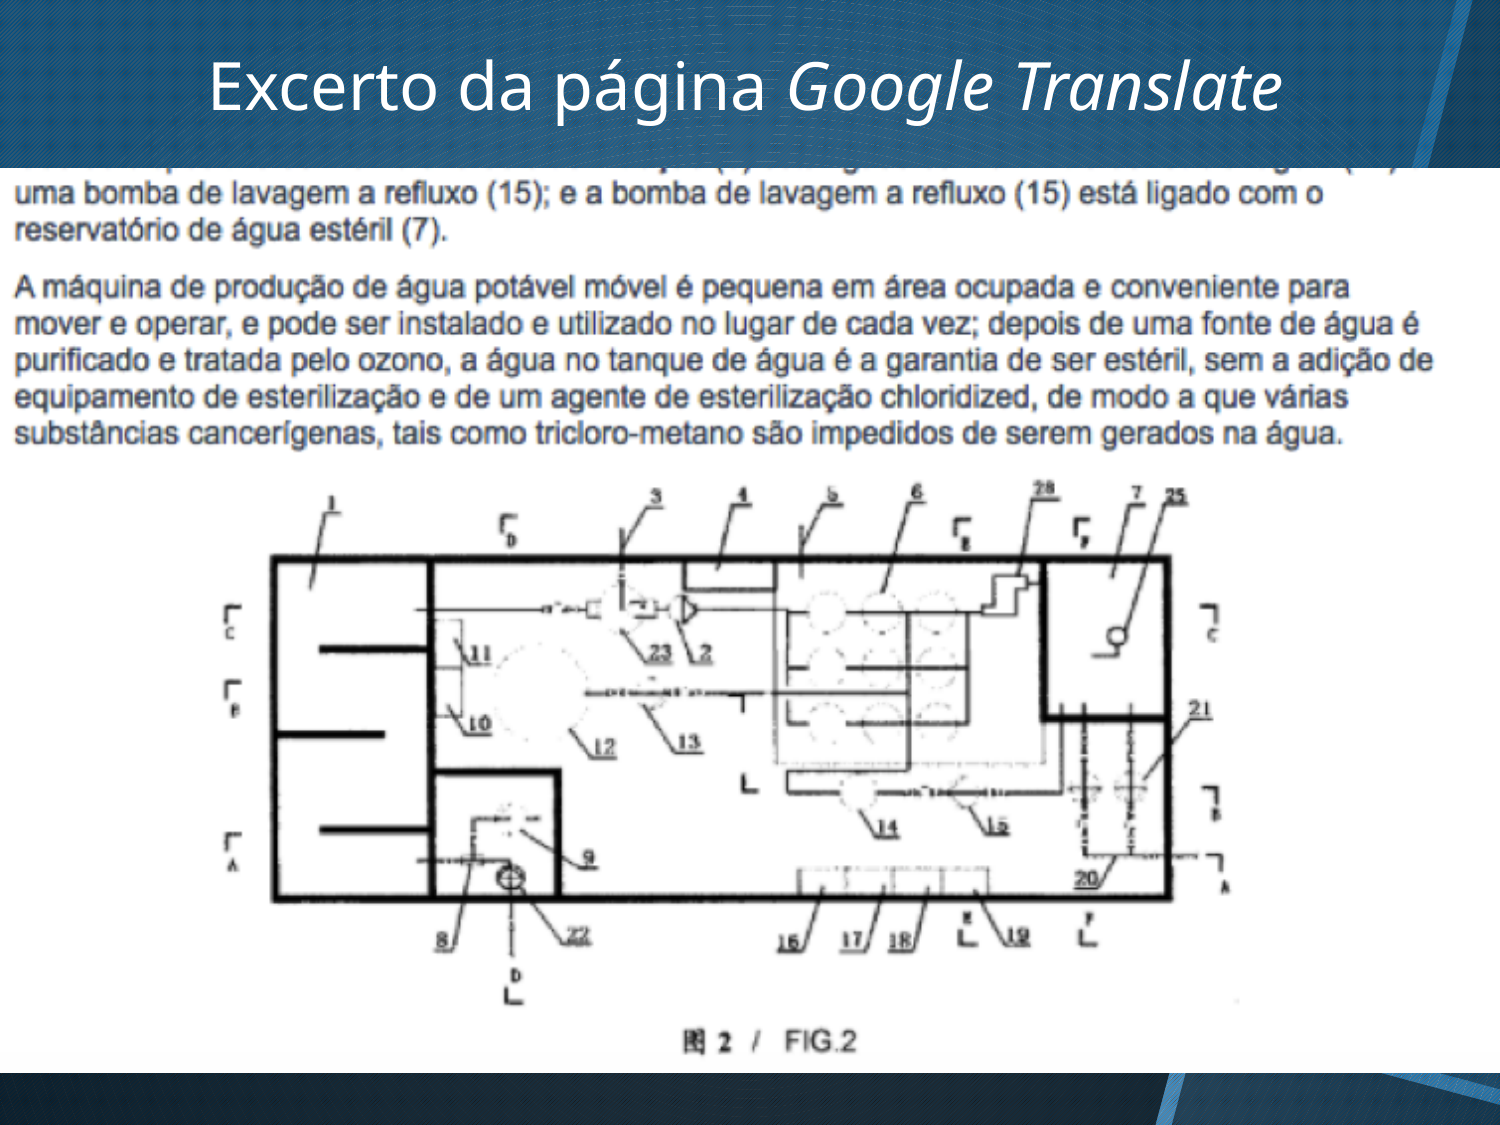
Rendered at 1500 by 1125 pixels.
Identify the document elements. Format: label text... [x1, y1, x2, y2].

text_box Excerto da página Google Translate [192, 36, 1317, 132]
picture [0, 168, 1500, 1074]
